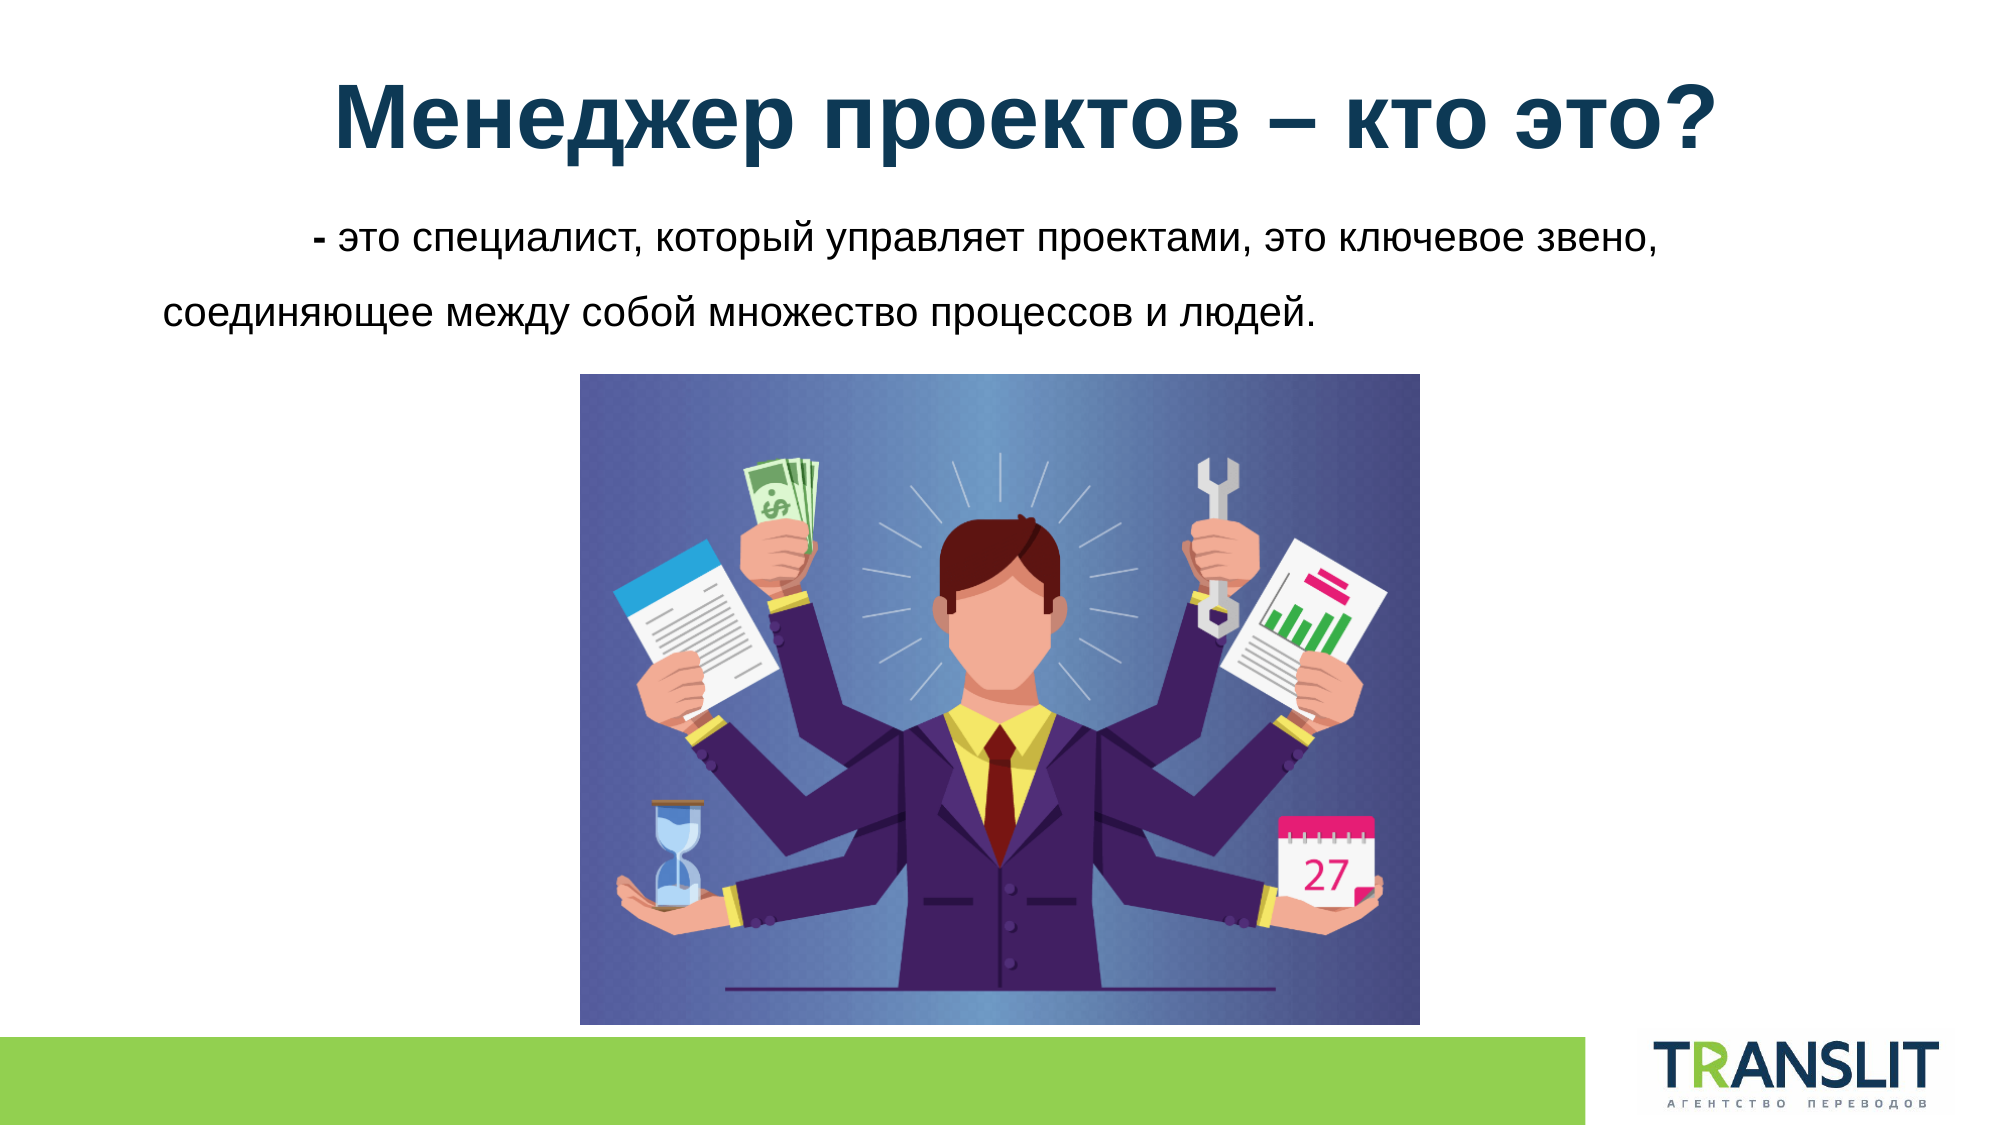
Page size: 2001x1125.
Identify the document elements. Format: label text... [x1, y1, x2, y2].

picture [580, 374, 1420, 1025]
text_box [0, 1028, 1955, 1125]
title Менеджер проектов – кто это? [127, 10, 1928, 228]
text_box - это специалист, который управляет проектами, это ключевое звено, соединяющее между собой множество процессов и людей. [72, 177, 1832, 372]
